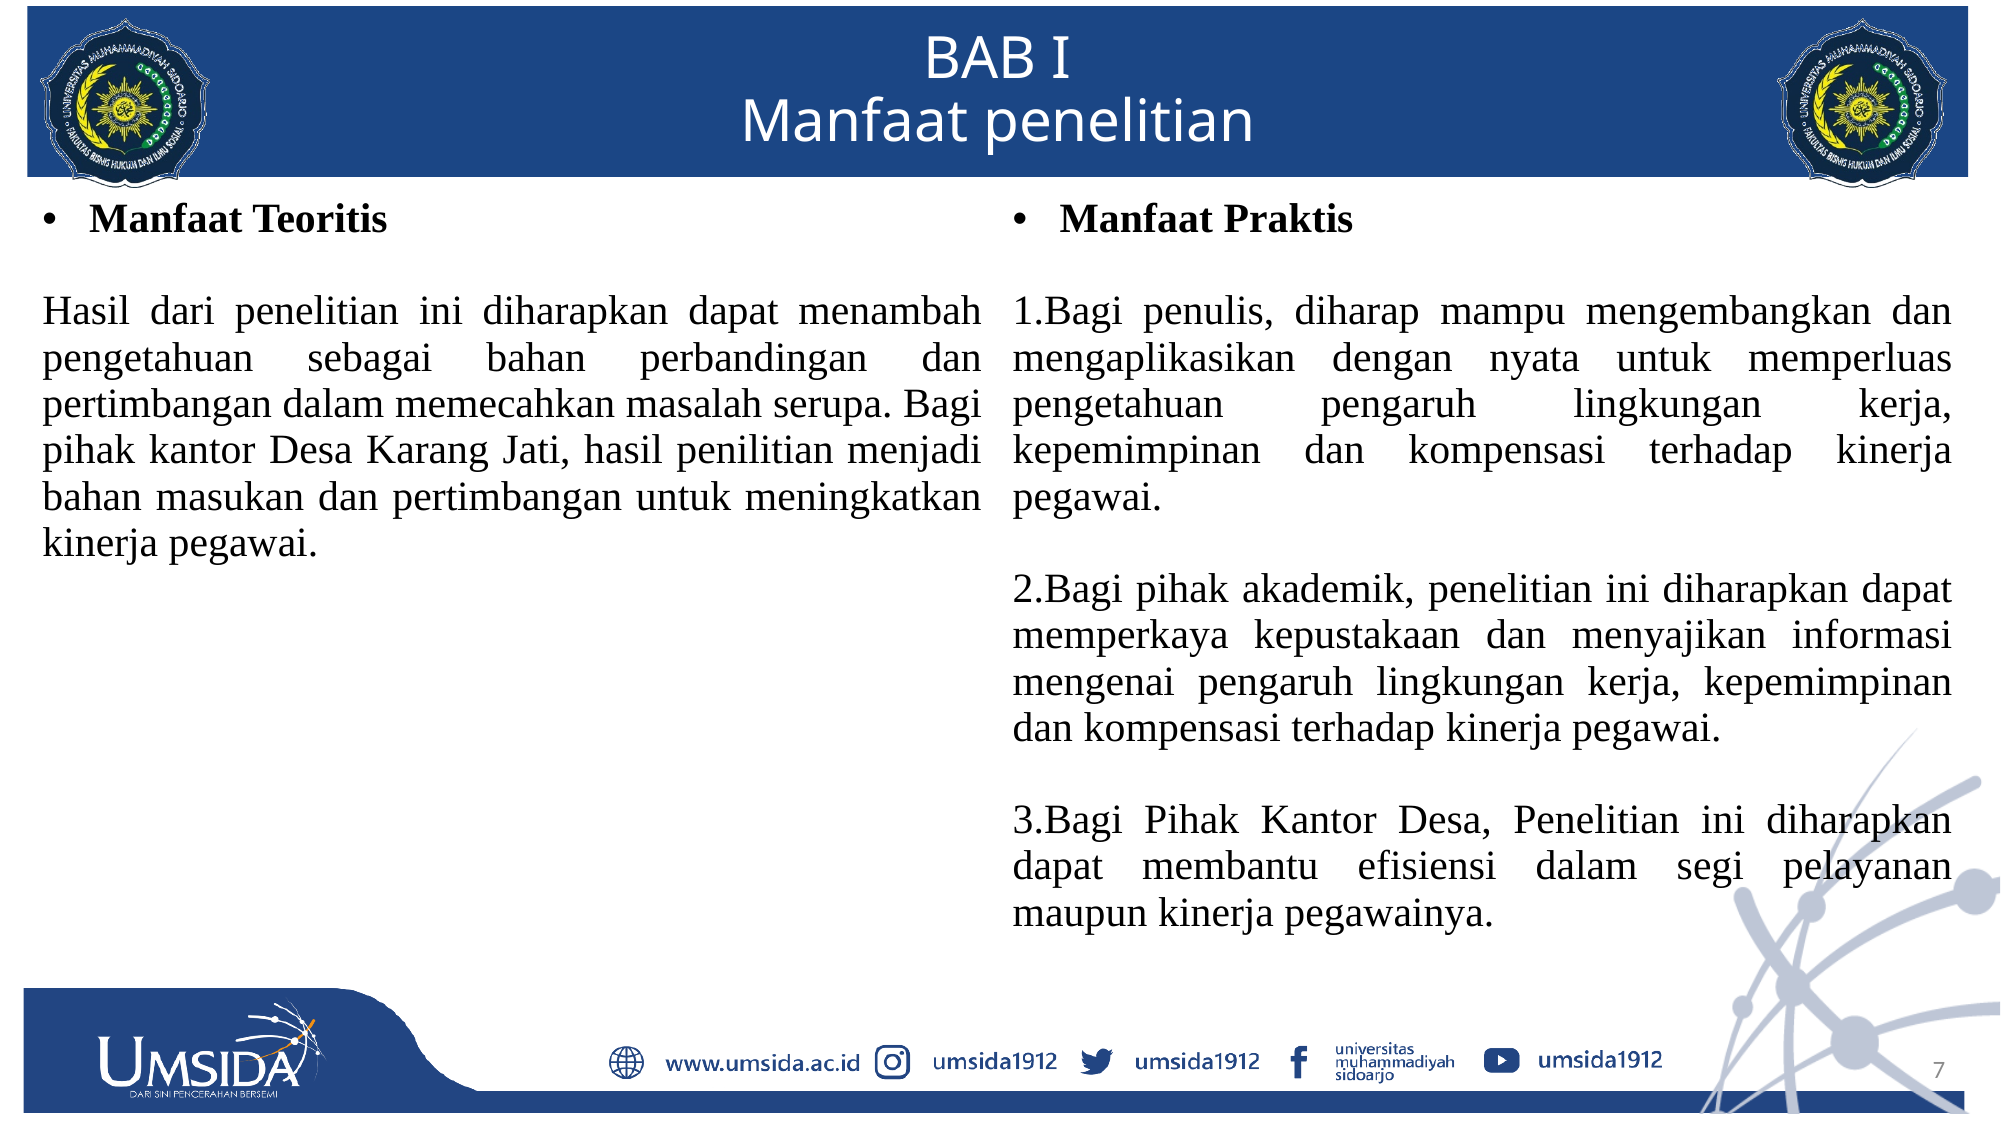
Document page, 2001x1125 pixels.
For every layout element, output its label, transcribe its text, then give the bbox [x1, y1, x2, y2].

title BAB I Manfaat penelitian [27, 6, 1969, 177]
picture [23, 18, 1965, 1113]
table_header Manfaat Praktis 1.Bagi penulis, diharap mampu mengembangkan dan mengaplikasikan dengan nyata untuk memperluas pengetahuan pengaruh lingkungan kerja, kepemimpinan dan kompensasi terhadap kinerja pegawai. 2.Bagi pihak akademik, penelitian ini diharapkan dapat memperkaya kepustakaan dan menyajikan informasi mengenai pengaruh lingkungan kerja, kepemimpinan dan kompensasi terhadap kinerja pegawai. 3.Bagi Pihak Kantor Desa, Penelitian ini diharapkan dapat membantu efisiensi dalam segi pelayanan maupun kinerja pegawainya. [998, 188, 1968, 1092]
table_header Manfaat Teoritis Hasil dari penelitian ini diharapkan dapat menambah pengetahuan sebagai bahan perbandingan dan pertimbangan dalam memecahkan masalah serupa. Bagi pihak kantor Desa Karang Jati, hasil penilitian menjadi bahan masukan dan pertimbangan untuk meningkatkan kinerja pegawai. [27, 188, 998, 1092]
